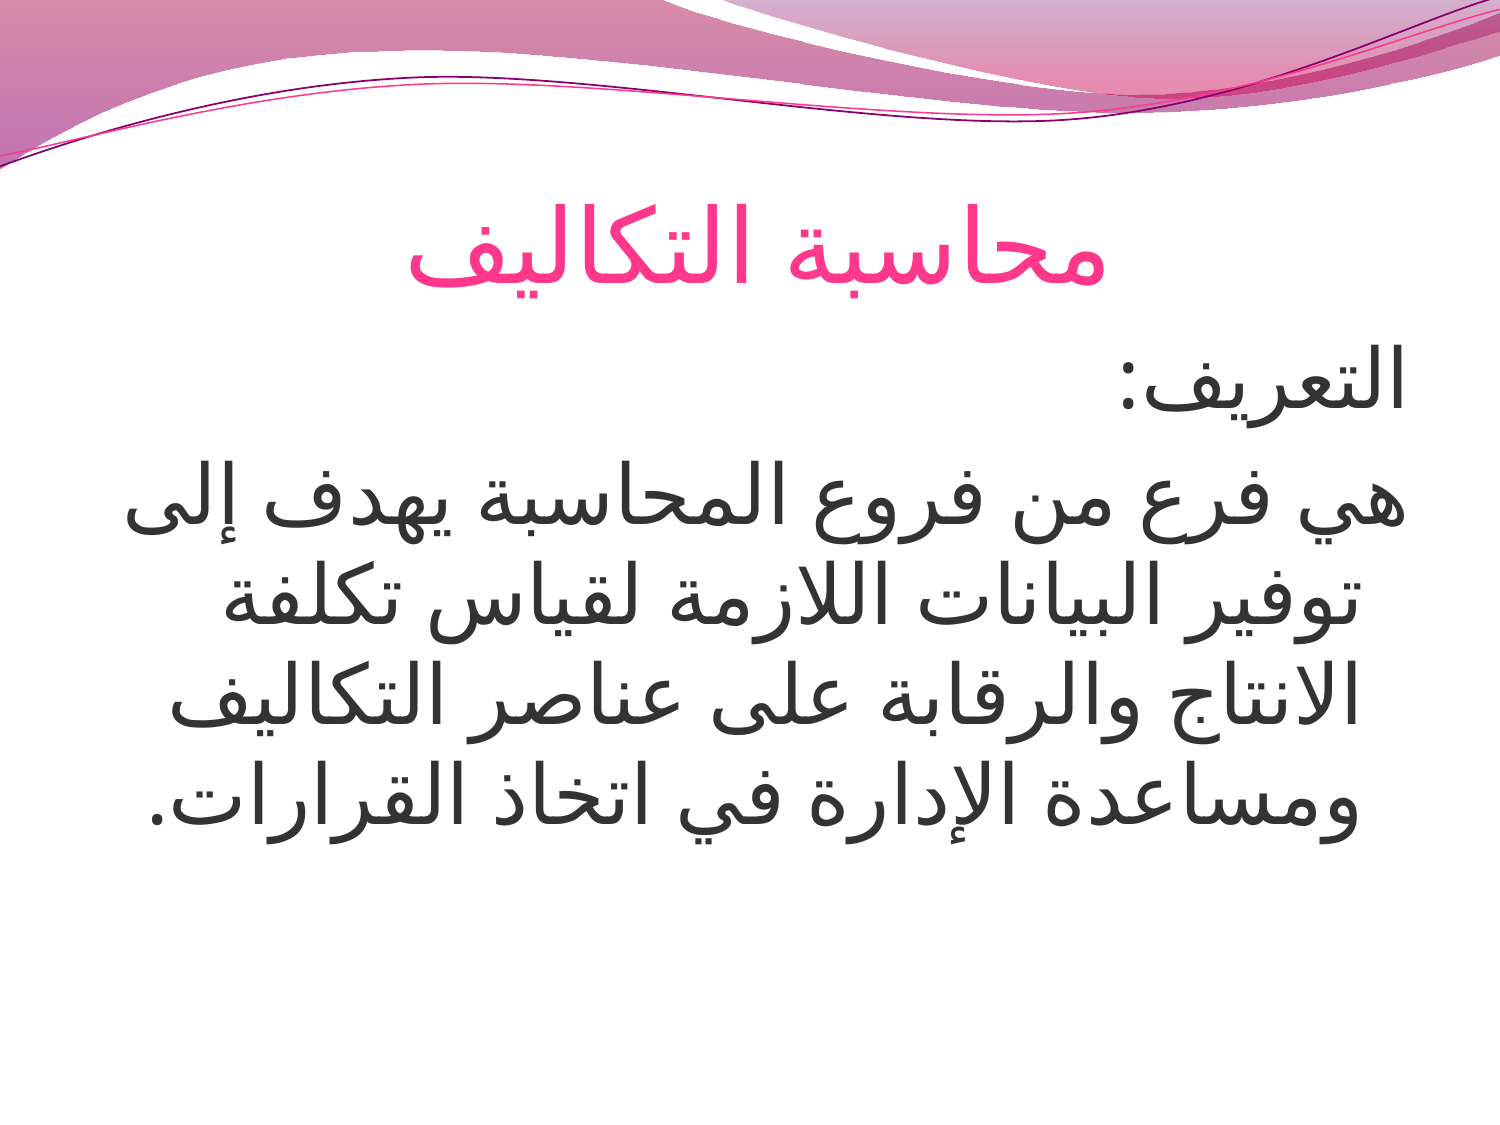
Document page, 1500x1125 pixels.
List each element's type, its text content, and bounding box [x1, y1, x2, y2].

title محاسبة التكاليف [70, 117, 1421, 305]
list التعريف: هي فرع من فروع المحاسبة يهدف إلى توفير البيانات اللازمة لقياس تكلفة الانتاج والرقابة على عناصر التكاليف ومساعدة الإدارة في اتخاذ القرارات. [75, 317, 1425, 1038]
